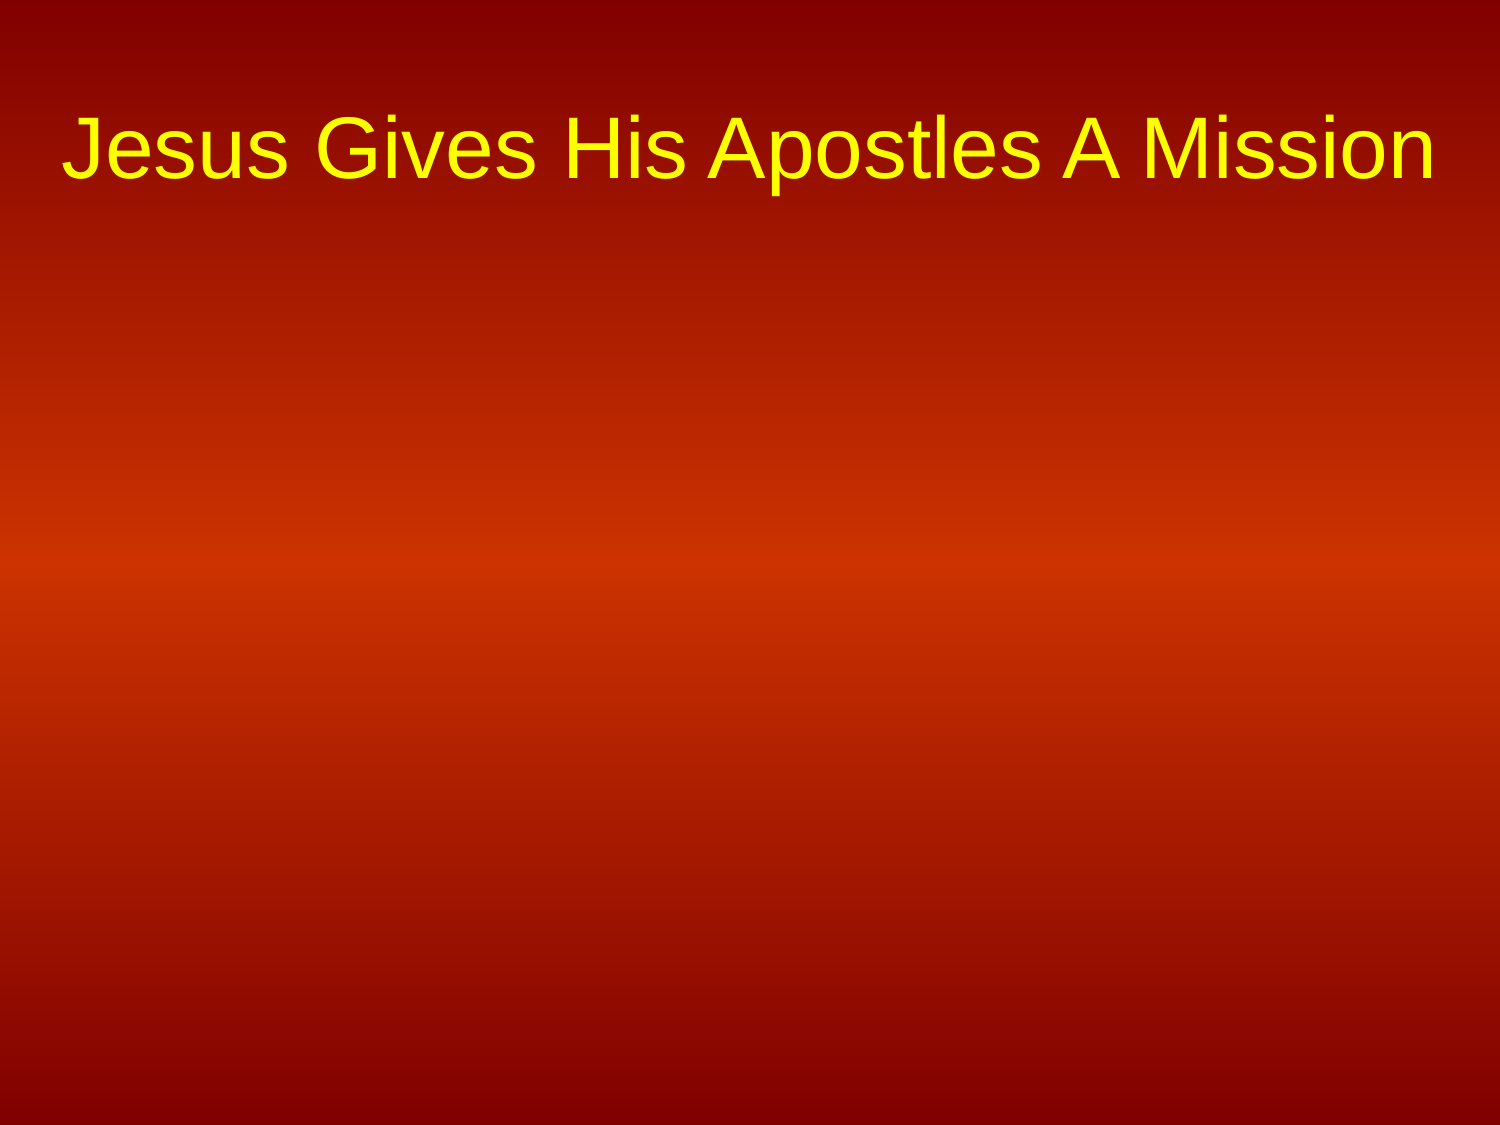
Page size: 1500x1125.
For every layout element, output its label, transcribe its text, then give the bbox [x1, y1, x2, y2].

title Jesus Gives His Apostles A Mission [37, 50, 1463, 238]
